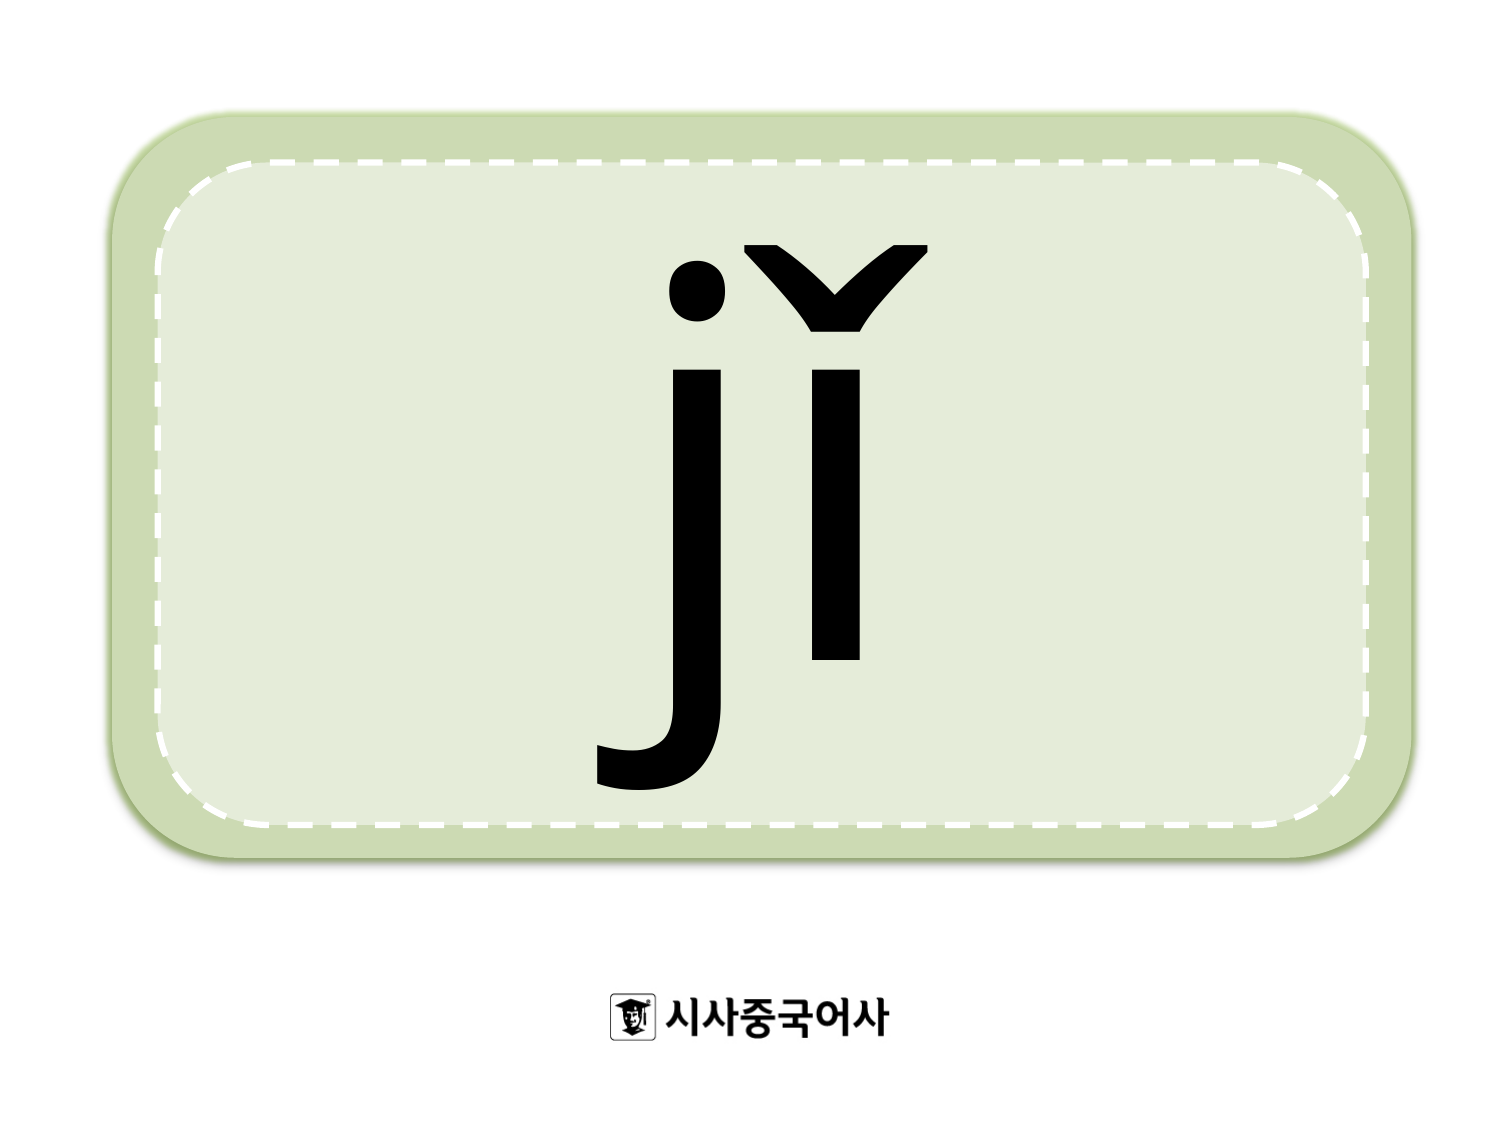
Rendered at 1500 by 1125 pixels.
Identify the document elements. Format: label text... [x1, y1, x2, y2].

picture [602, 987, 898, 1047]
text_box jǐ [162, 112, 1371, 776]
